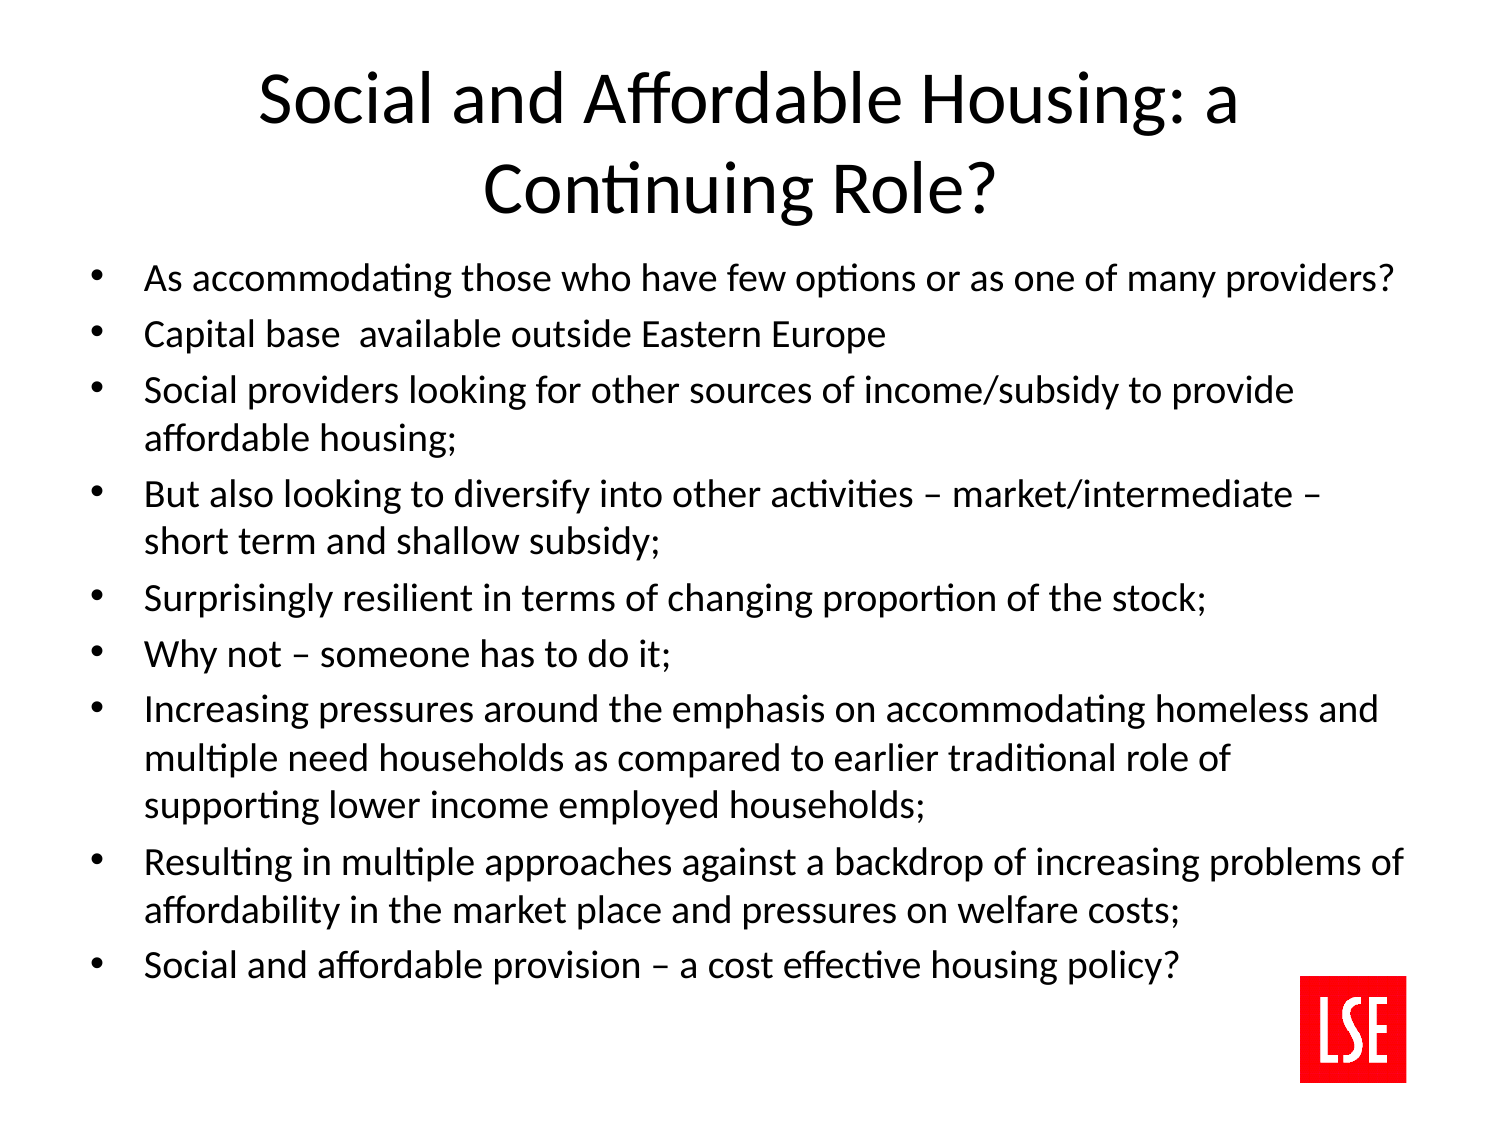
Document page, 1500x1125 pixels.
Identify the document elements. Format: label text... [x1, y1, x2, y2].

picture [1299, 975, 1407, 1083]
title Social and Affordable Housing: a Continuing Role? [75, 45, 1425, 233]
list As accommodating those who have few options or as one of many providers? Capital base available outside Eastern Europe Social providers looking for other sources of income/subsidy to provide affordable housing; But also looking to diversify into other activities – market/intermediate – short term and shallow subsidy; Surprisingly resilient in terms of changing proportion of the stock; Why not – someone has to do it; Increasing pressures around the emphasis on accommodating homeless and multiple need households as compared to earlier traditional role of supporting lower income employed households; Resulting in multiple approaches against a backdrop of increasing problems of affordability in the market place and pressures on welfare costs; Social and affordable provision – a cost effective housing policy? [75, 243, 1425, 1005]
